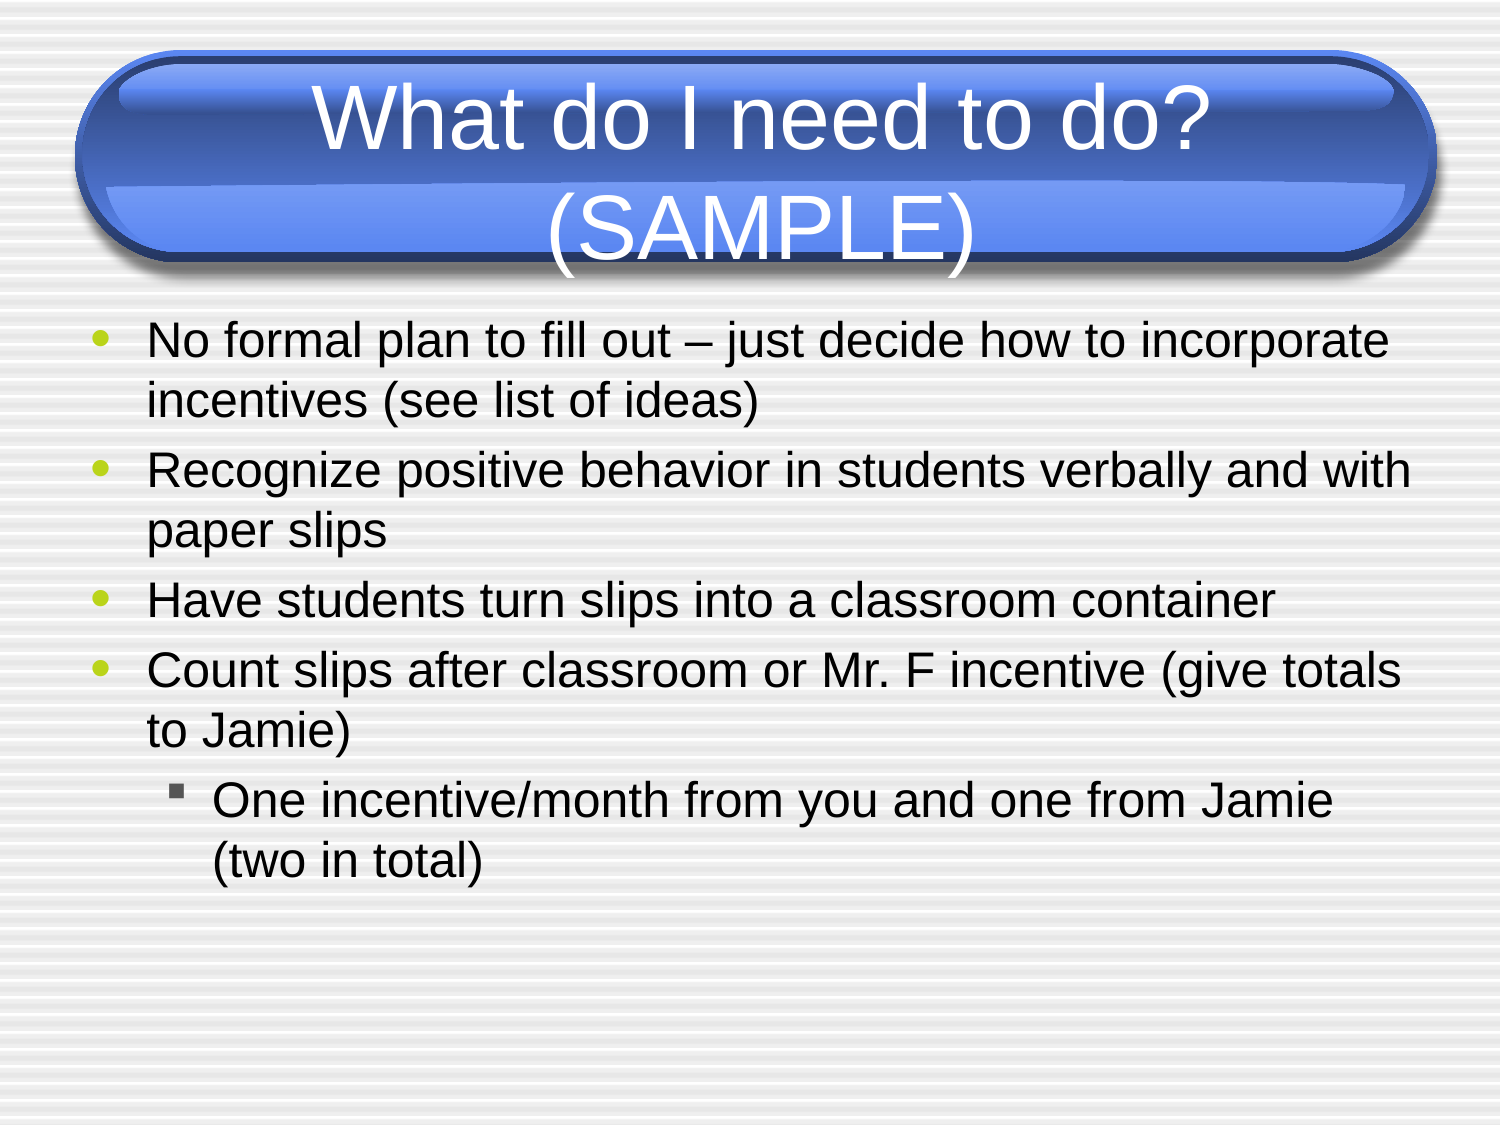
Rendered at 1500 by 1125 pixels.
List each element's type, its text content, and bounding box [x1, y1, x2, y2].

picture [0, 0, 1500, 1125]
list No formal plan to fill out – just decide how to incorporate incentives (see list of ideas) Recognize positive behavior in students verbally and with paper slips Have students turn slips into a classroom container Count slips after classroom or Mr. F incentive (give totals to Jamie) One incentive/month from you and one from Jamie (two in total) [74, 299, 1438, 1001]
title What do I need to do? (SAMPLE) [124, 0, 1401, 226]
